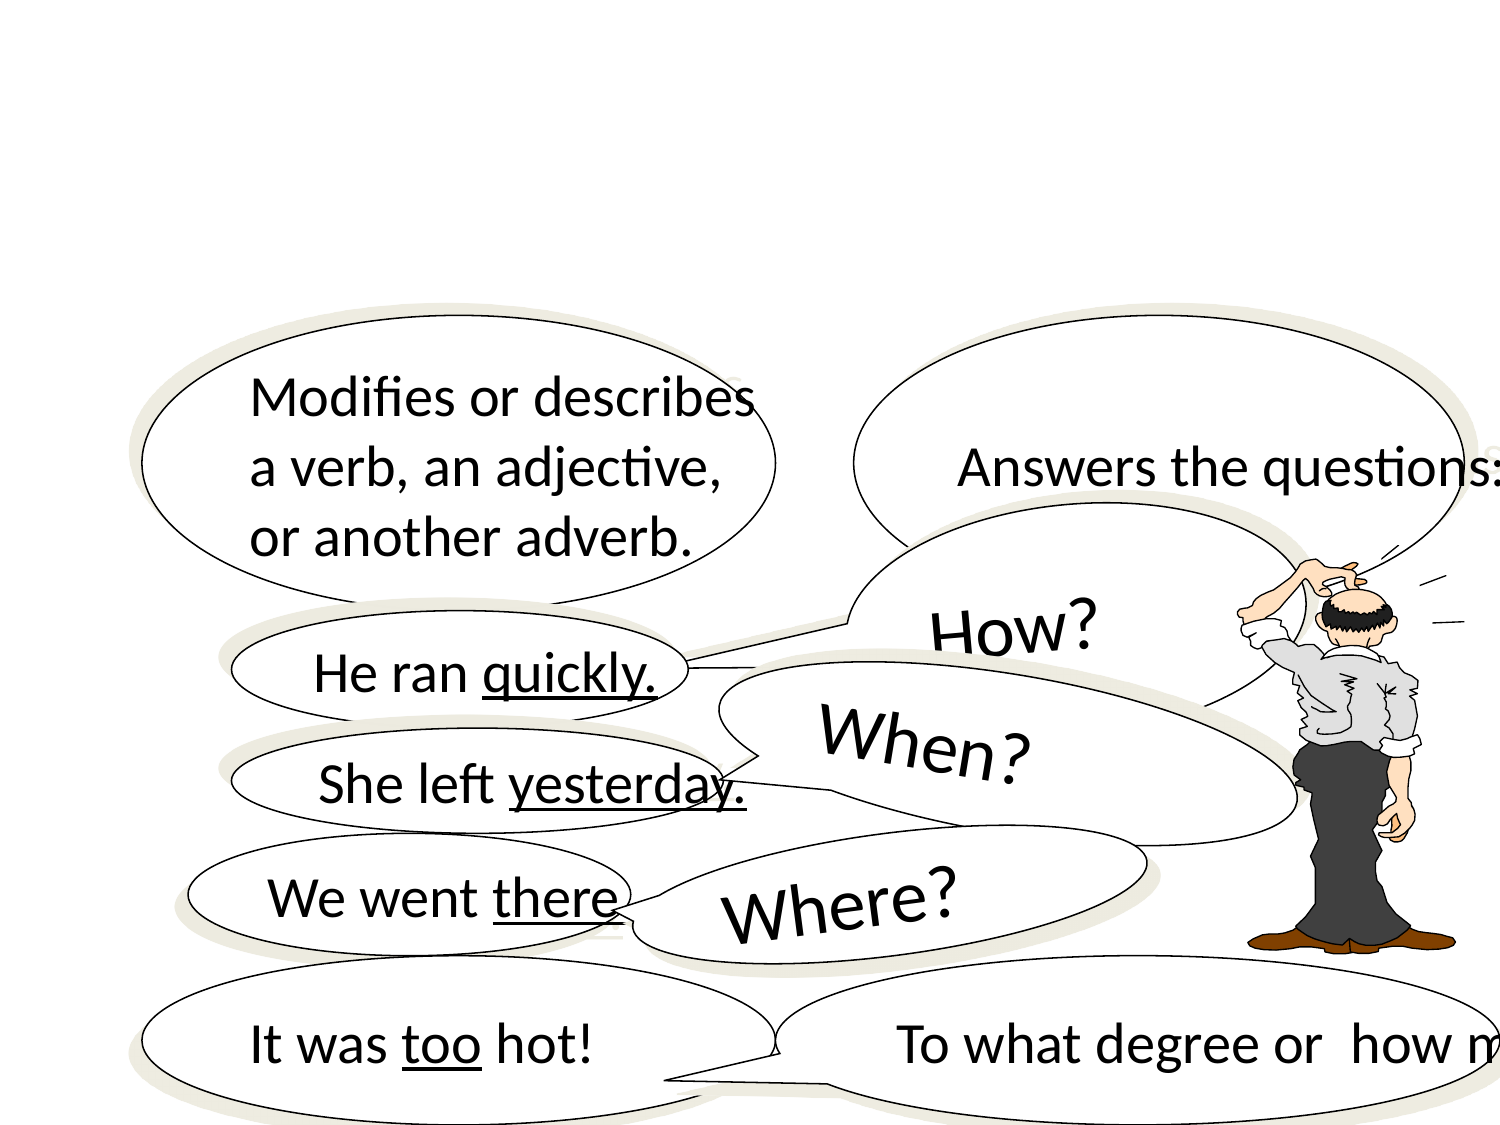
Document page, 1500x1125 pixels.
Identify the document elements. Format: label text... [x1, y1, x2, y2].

text_box Where? [612, 825, 1147, 964]
text_box To what degree or how much? [663, 955, 1500, 1125]
text_box How? [686, 502, 1269, 707]
text_box Answers the questions: [853, 315, 1465, 547]
text_box Modifies or describes a verb, an adjective, or another adverb. [141, 315, 776, 604]
text_box We went there. [188, 833, 631, 956]
text_box He ran quickly. [231, 610, 689, 721]
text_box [1235, 544, 1465, 956]
text_box It was too hot! [141, 955, 775, 1125]
text_box She left yesterday. [231, 728, 724, 834]
text_box When? [718, 661, 1230, 846]
